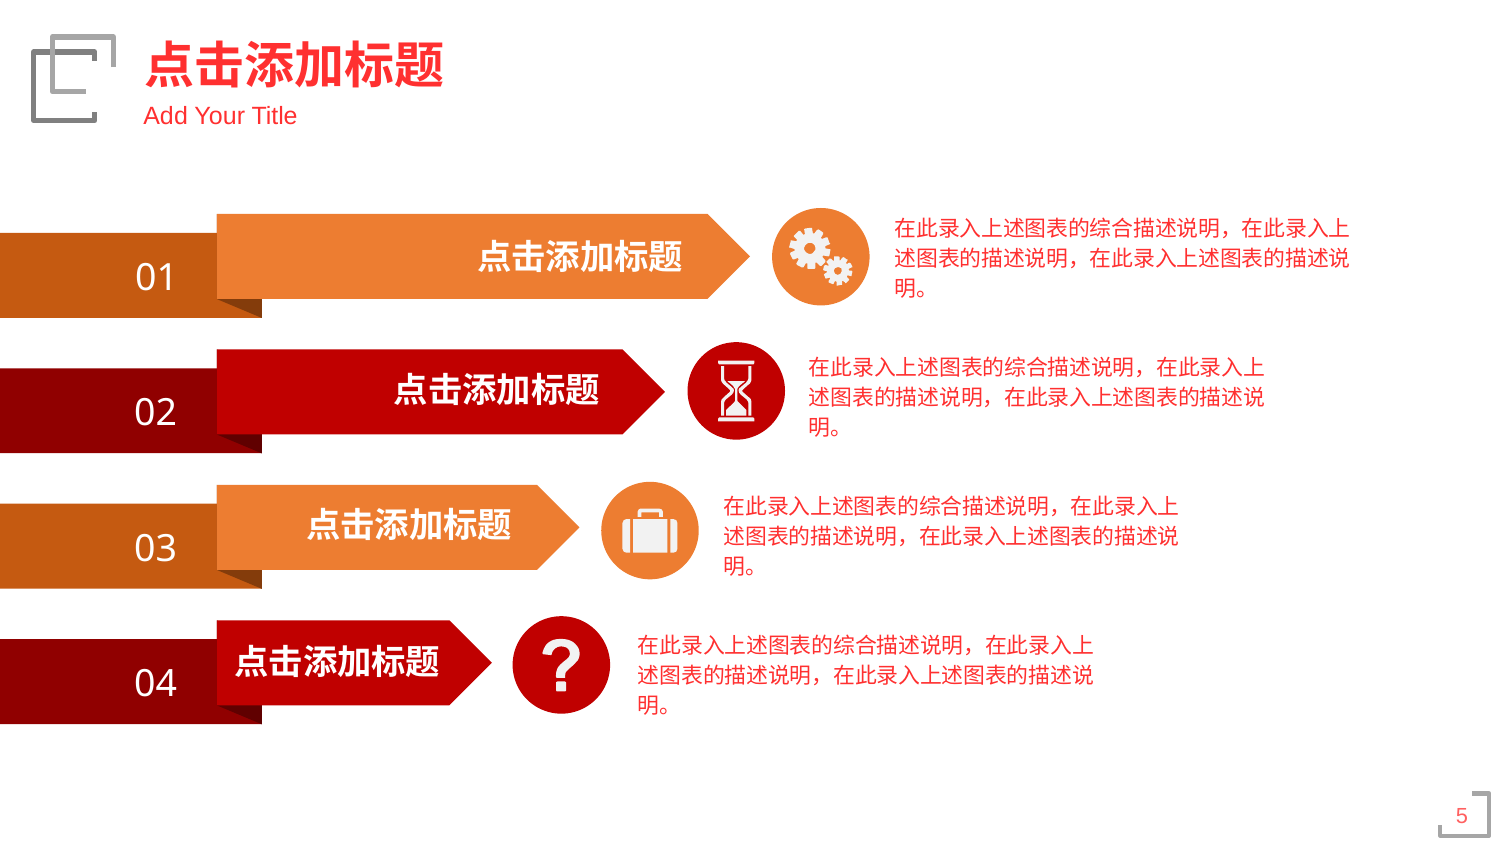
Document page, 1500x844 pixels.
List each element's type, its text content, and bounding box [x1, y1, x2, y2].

text_box 点击添加标题 [399, 229, 695, 283]
text_box 在此录入上述图表的综合描述说明，在此录入上述图表的描述说明，在此录入上述图表的描述说明。 [712, 483, 1211, 585]
text_box 点击添加标题 [228, 497, 524, 550]
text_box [600, 481, 699, 580]
text_box [214, 347, 668, 437]
text_box Add Your Title [132, 93, 416, 135]
text_box [214, 211, 753, 302]
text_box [0, 232, 263, 319]
text_box [214, 482, 582, 572]
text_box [512, 615, 611, 714]
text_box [0, 503, 263, 589]
text_box 点击添加标题 [156, 634, 452, 687]
text_box 点击添加标题 [316, 362, 611, 415]
text_box [214, 618, 495, 708]
text_box 在此录入上述图表的综合描述说明，在此录入上述图表的描述说明，在此录入上述图表的描述说明。 [797, 344, 1296, 446]
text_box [687, 341, 786, 440]
text_box 在此录入上述图表的综合描述说明，在此录入上述图表的描述说明，在此录入上述图表的描述说明。 [883, 205, 1382, 307]
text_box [771, 207, 870, 306]
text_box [0, 368, 263, 454]
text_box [0, 638, 263, 725]
text_box 在此录入上述图表的综合描述说明，在此录入上述图表的描述说明，在此录入上述图表的描述说明。 [626, 622, 1125, 724]
text_box 点击添加标题 [133, 27, 457, 99]
